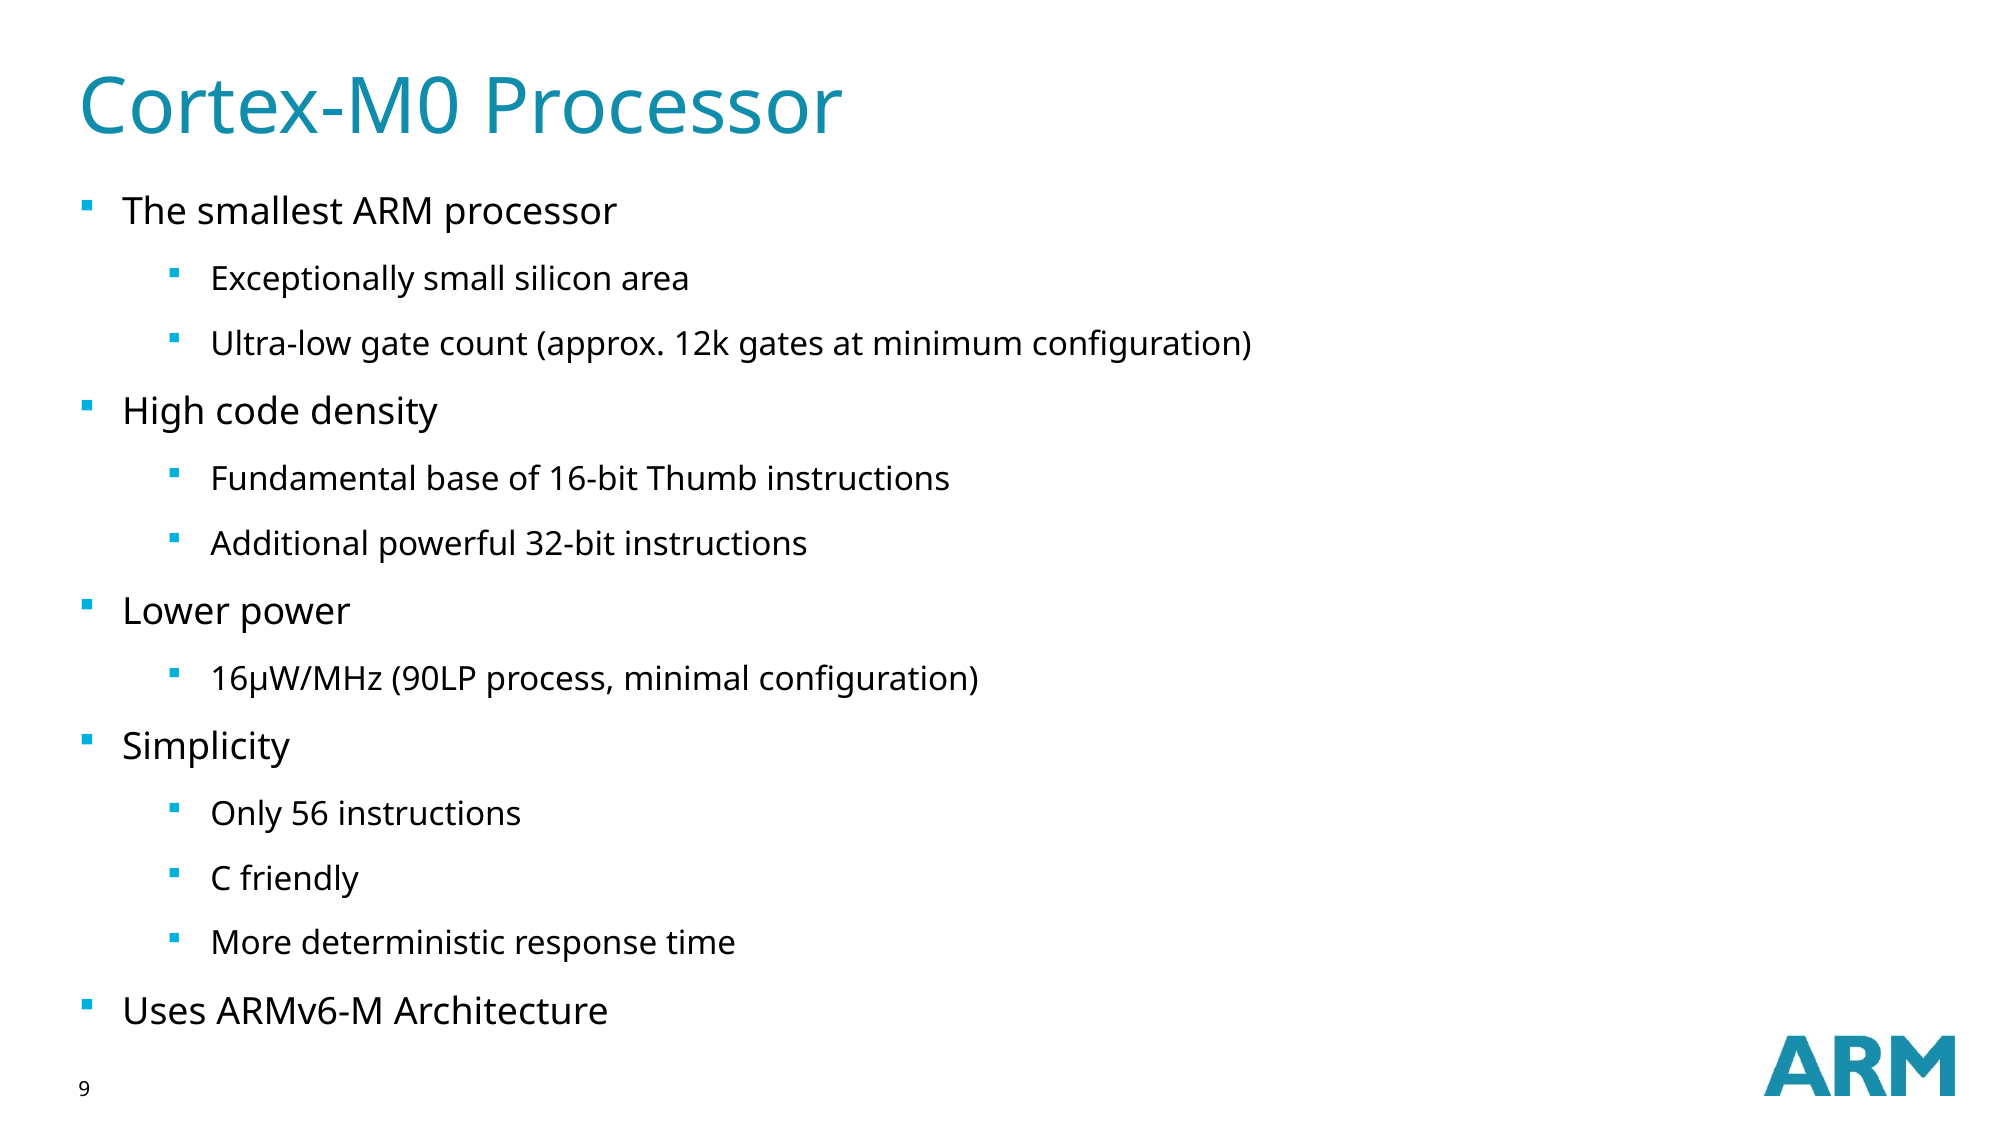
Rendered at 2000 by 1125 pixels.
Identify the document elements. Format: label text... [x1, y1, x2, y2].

picture [1763, 1035, 1955, 1096]
list The smallest ARM processor Exceptionally small silicon area Ultra-low gate count (approx. 12k gates at minimum configuration) High code density Fundamental base of 16-bit Thumb instructions Additional powerful 32-bit instructions Lower power 16µW/MHz (90LP process, minimal configuration) Simplicity Only 56 instructions C friendly More deterministic response time Uses ARMv6-M Architecture [78, 187, 1909, 956]
title Cortex-M0 Processor [78, 55, 1910, 150]
